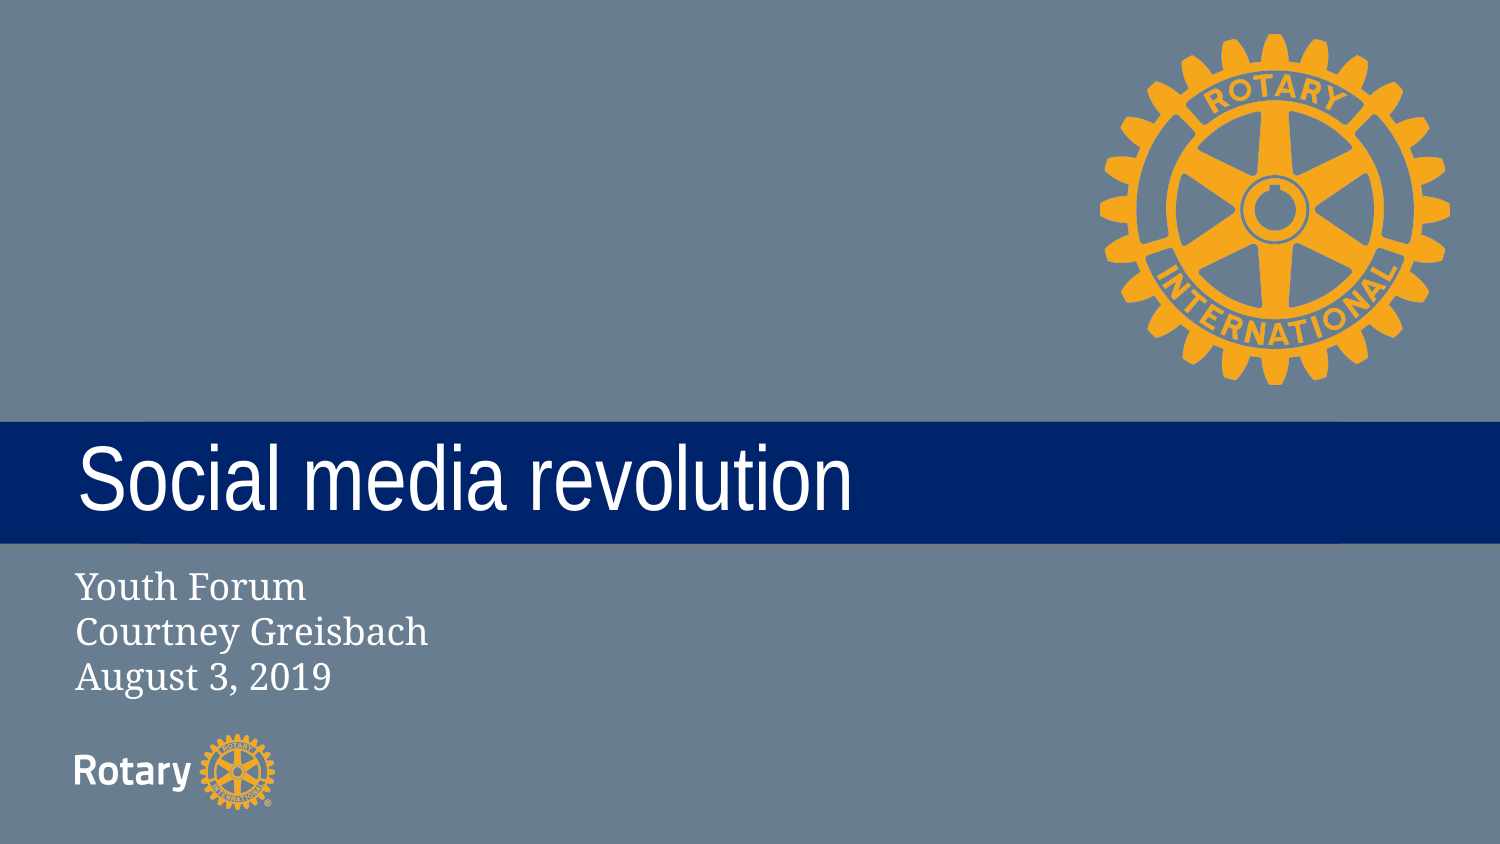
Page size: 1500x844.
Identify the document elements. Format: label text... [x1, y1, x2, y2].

subtitle Youth Forum Courtney Greisbach August 3, 2019 [75, 562, 1438, 713]
title Social media revolution [0, 421, 1500, 544]
picture [1100, 34, 1450, 385]
picture [75, 734, 275, 810]
